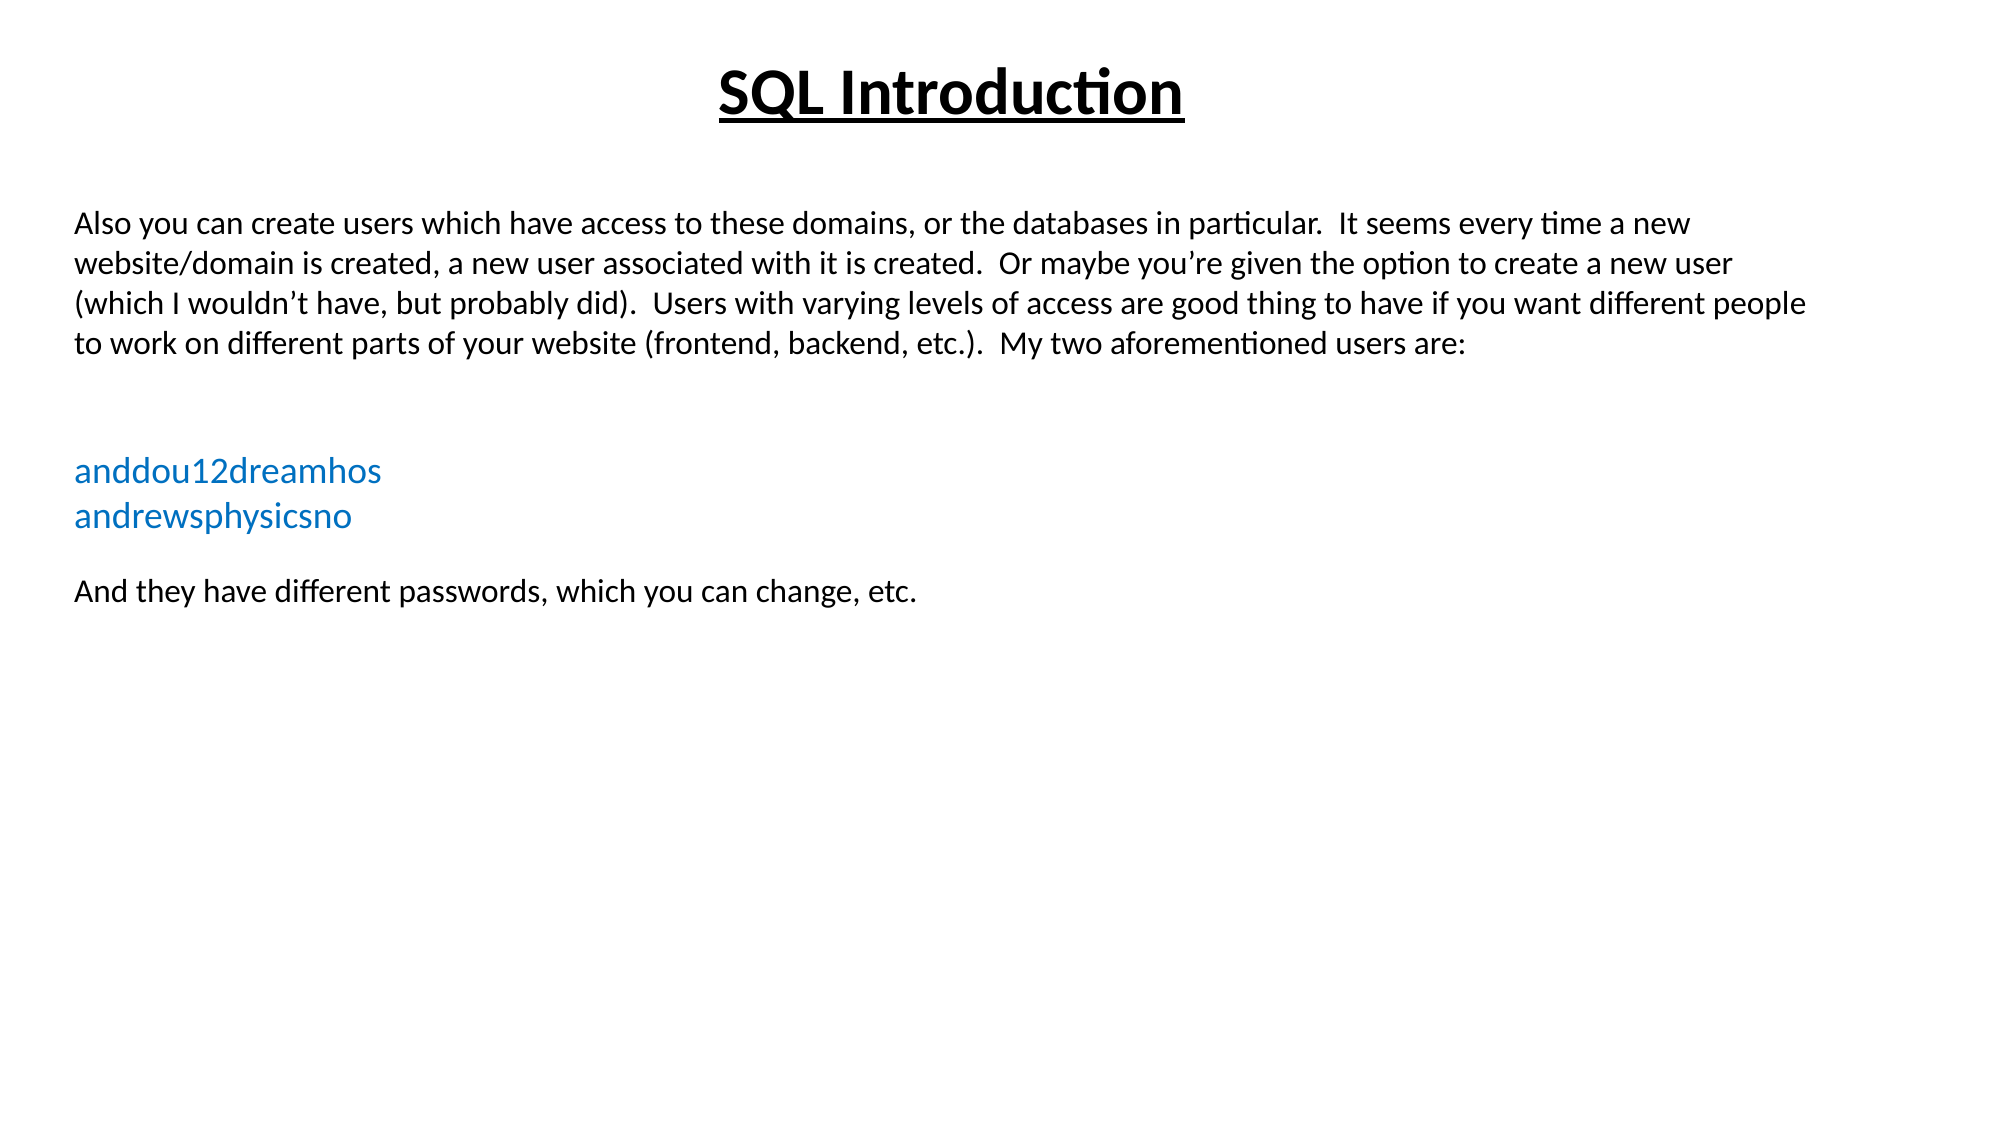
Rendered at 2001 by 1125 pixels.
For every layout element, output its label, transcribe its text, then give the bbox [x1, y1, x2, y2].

text_box anddou12dreamhos andrewsphysicsno [59, 438, 466, 544]
text_box Also you can create users which have access to these domains, or the databases in particular. It seems every time a new website/domain is created, a new user associated with it is created. Or maybe you’re given the option to create a new user (which I wouldn’t have, but probably did). Users with varying levels of access are good thing to have if you want different people to work on different parts of your website (frontend, backend, etc.). My two aforementioned users are: [59, 193, 1845, 369]
text_box And they have different passwords, which you can change, etc. [59, 561, 1106, 617]
text_box SQL Introduction [704, 40, 1200, 135]
